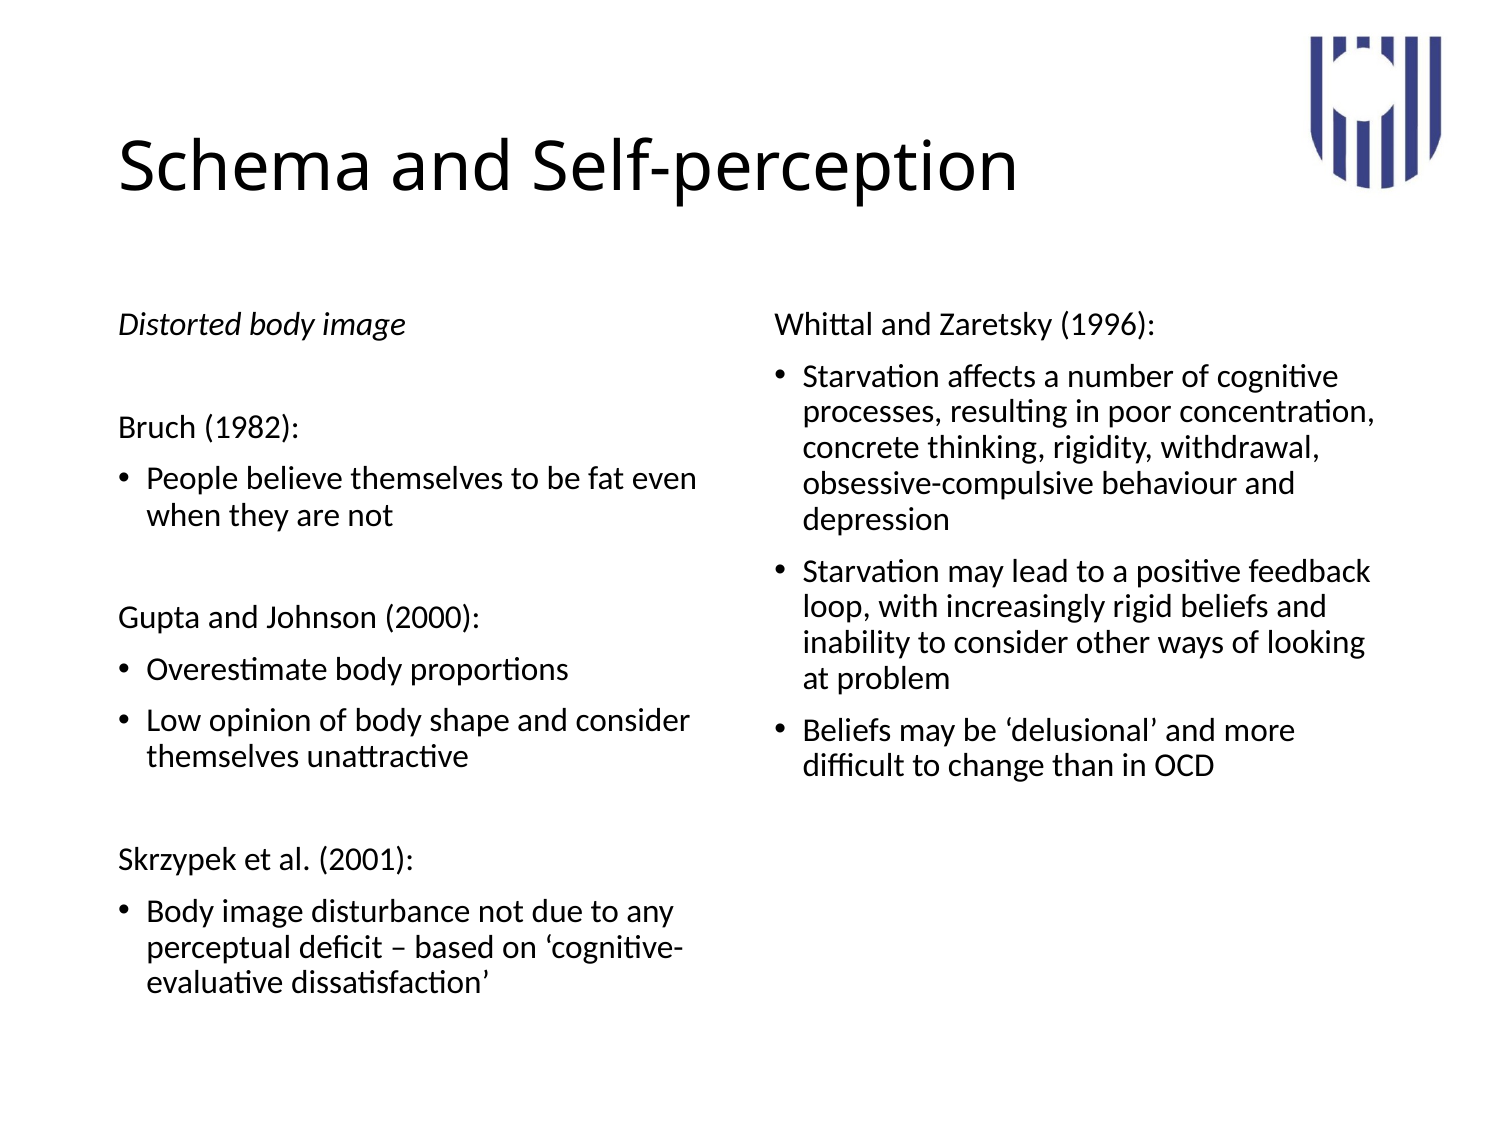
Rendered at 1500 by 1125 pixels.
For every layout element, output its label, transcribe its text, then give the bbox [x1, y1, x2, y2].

list Distorted body image Bruch (1982): People believe themselves to be fat even when they are not Gupta and Johnson (2000): Overestimate body proportions Low opinion of body shape and consider themselves unattractive Skrzypek et al. (2001): Body image disturbance not due to any perceptual deficit – based on ‘cognitive-evaluative dissatisfaction’ [103, 299, 741, 1014]
list Whittal and Zaretsky (1996): Starvation affects a number of cognitive processes, resulting in poor concentration, concrete thinking, rigidity, withdrawal, obsessive-compulsive behaviour and depression Starvation may lead to a positive feedback loop, with increasingly rigid beliefs and inability to consider other ways of looking at problem Beliefs may be ‘delusional’ and more difficult to change than in OCD [759, 299, 1397, 1014]
picture [1257, 0, 1496, 237]
title Schema and Self-perception [103, 59, 1397, 278]
